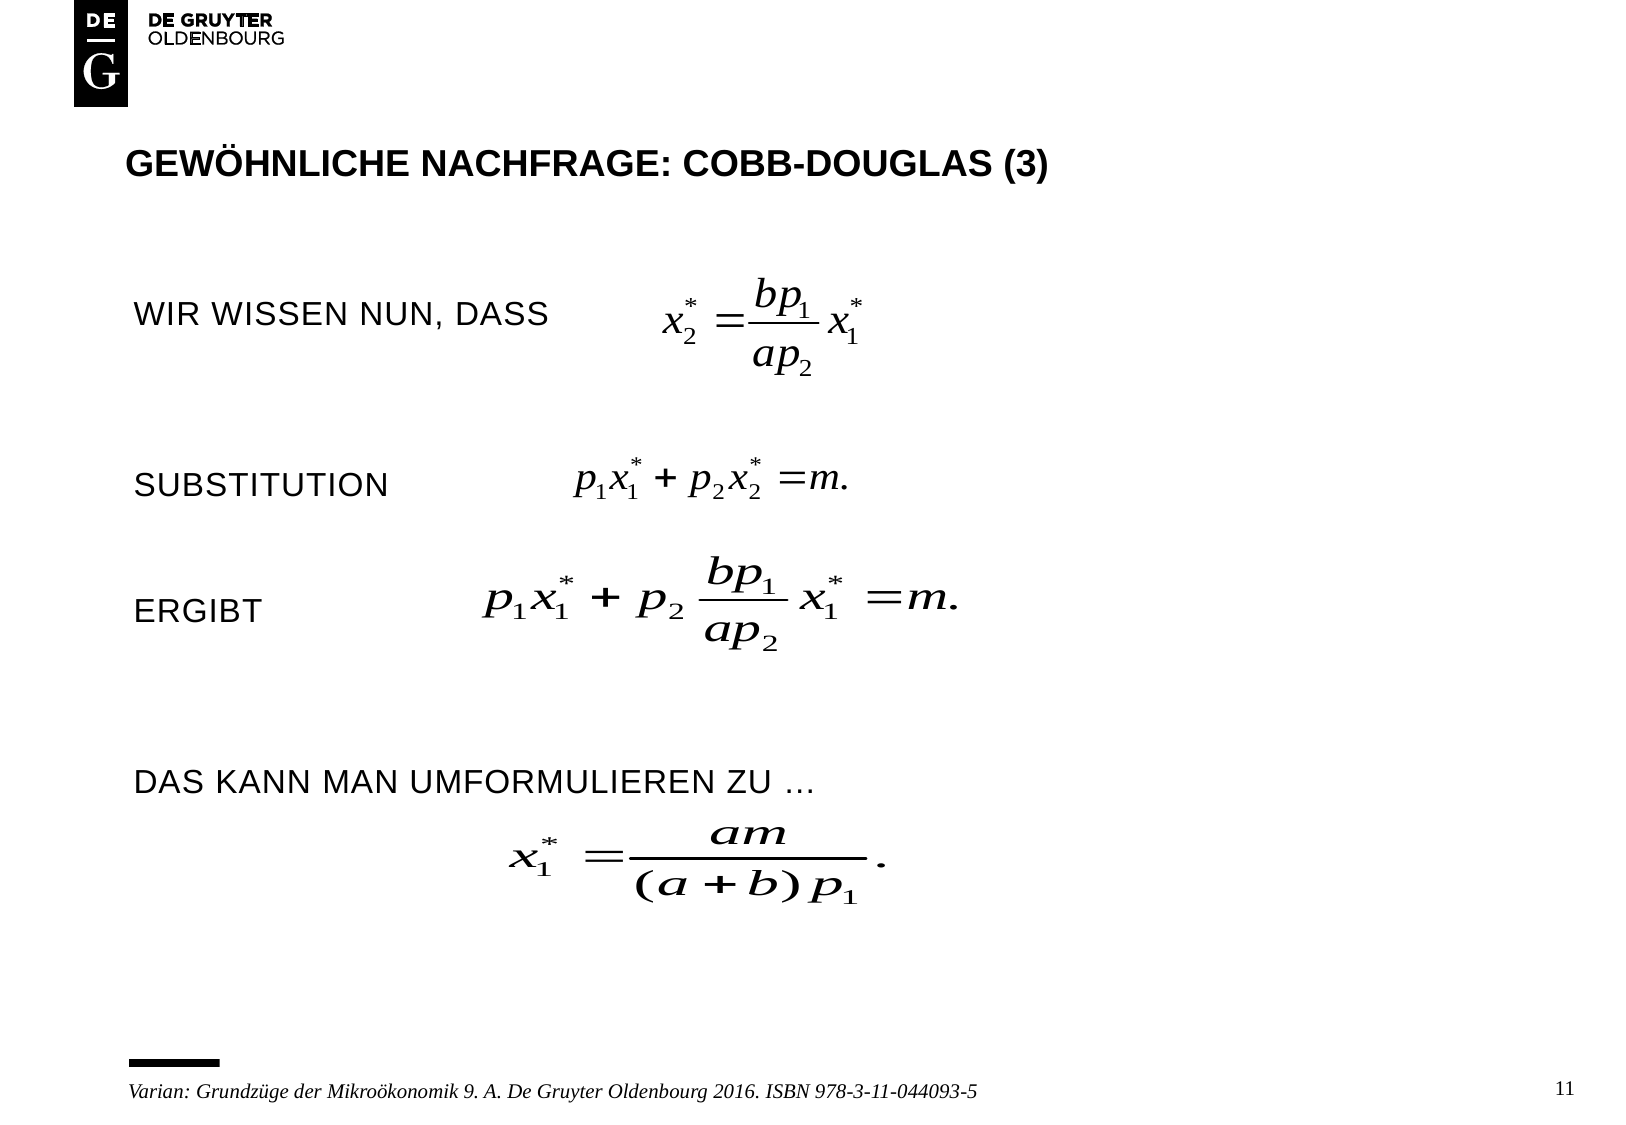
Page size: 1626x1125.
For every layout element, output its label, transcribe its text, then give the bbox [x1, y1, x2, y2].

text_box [563, 447, 856, 506]
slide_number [128, 1077, 1539, 1108]
list Wir wissen nun, dass Substitution Ergibt das kann man umformulieren zu … [133, 252, 1561, 1030]
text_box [469, 546, 970, 661]
slide_number 11 [1554, 1074, 1614, 1104]
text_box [496, 810, 896, 913]
title Gewöhnliche Nachfrage: Cobb-Douglas (3) [124, 139, 1552, 221]
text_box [653, 267, 873, 387]
